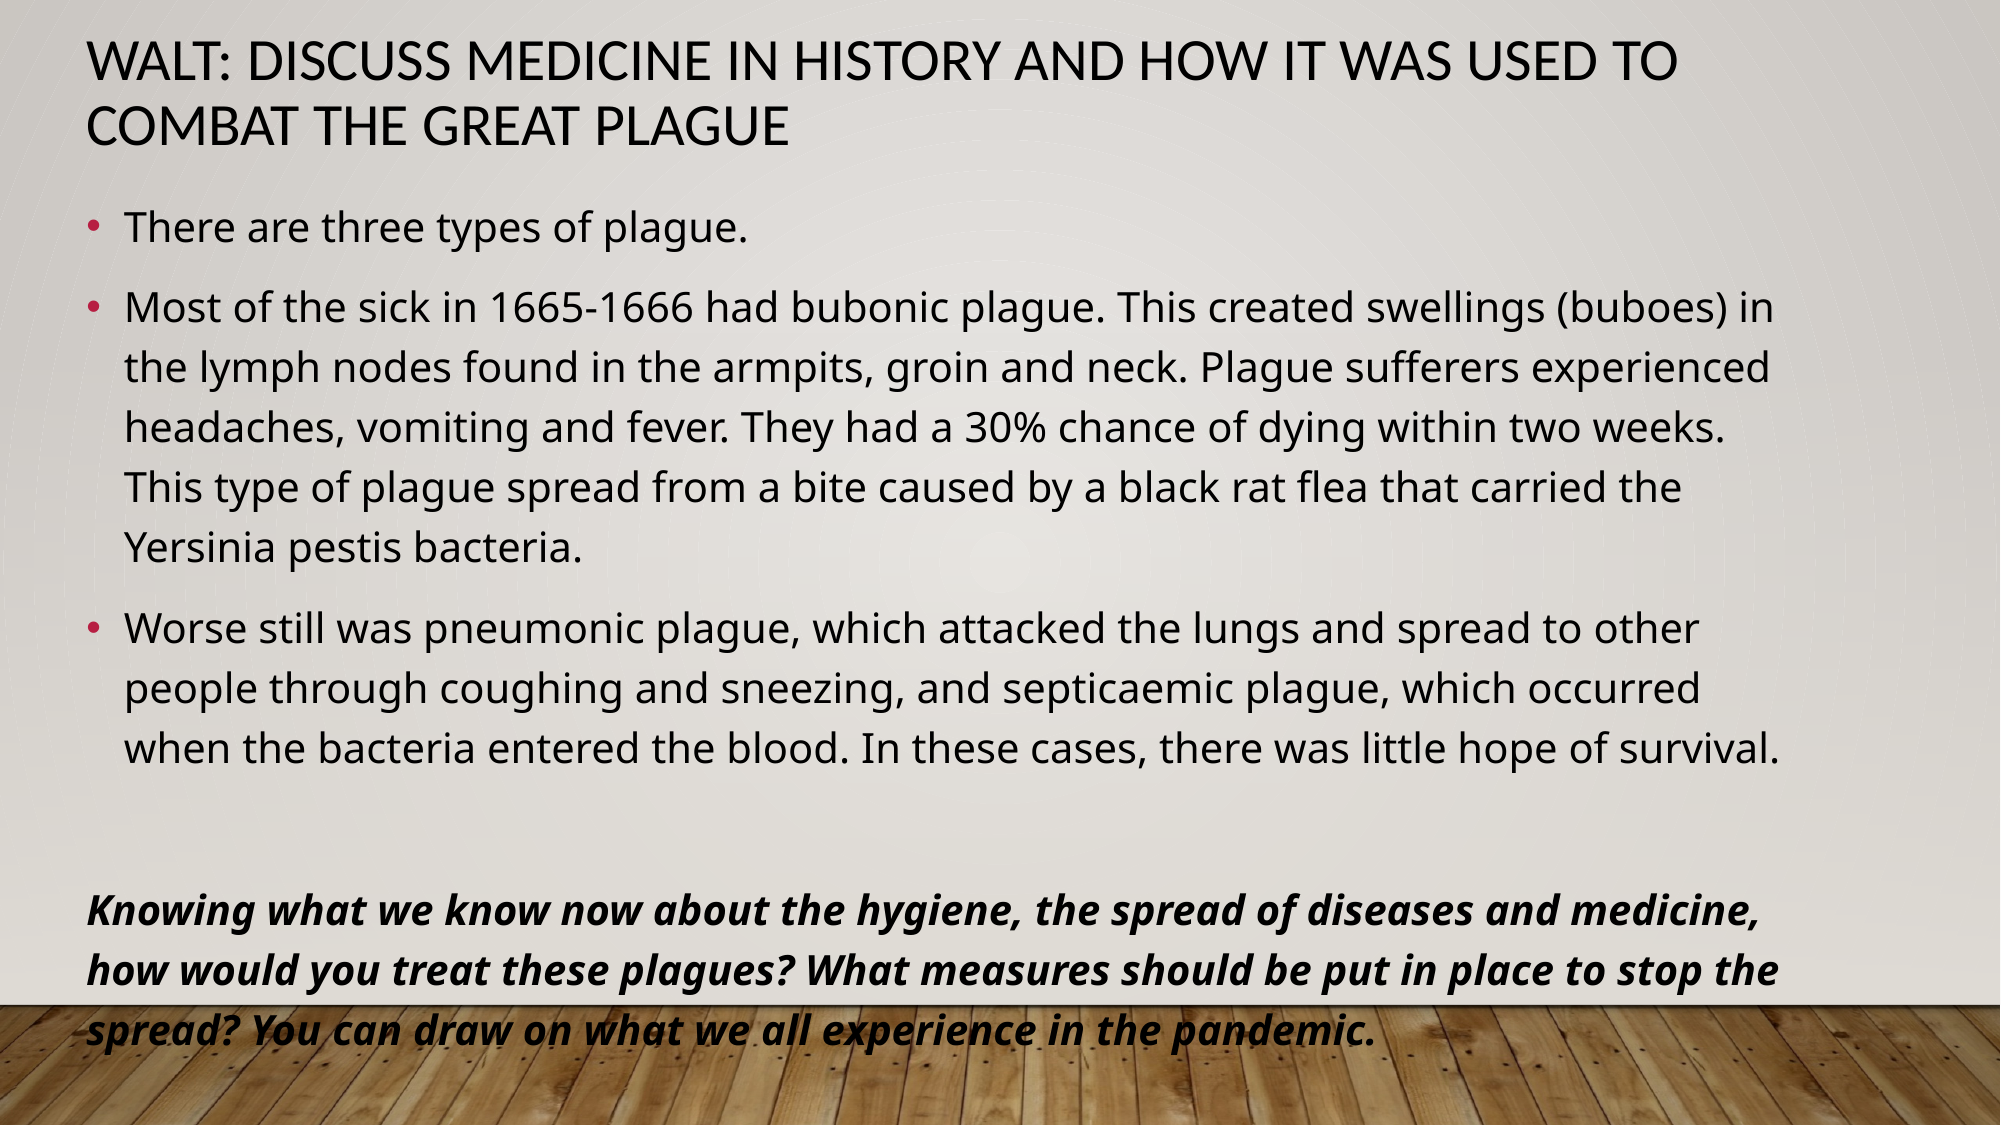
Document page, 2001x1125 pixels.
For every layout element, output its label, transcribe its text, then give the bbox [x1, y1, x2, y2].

list There are three types of plague. Most of the sick in 1665-1666 had bubonic plague. This created swellings (buboes) in the lymph nodes found in the armpits, groin and neck. Plague sufferers experienced headaches, vomiting and fever. They had a 30% chance of dying within two weeks. This type of plague spread from a bite caused by a black rat flea that carried the Yersinia pestis bacteria. Worse still was pneumonic plague, which attacked the lungs and spread to other people through coughing and sneezing, and septicaemic plague, which occurred when the bacteria entered the blood. In these cases, there was little hope of survival. Knowing what we know now about the hygiene, the spread of diseases and medicine, how would you treat these plagues? What measures should be put in place to stop the spread? You can draw on what we all experience in the pandemic. [71, 182, 1797, 1000]
picture [0, 1005, 2000, 1125]
title WALT: discuss medicine in history and how it was used to combat the Great Plague [71, 21, 1797, 182]
